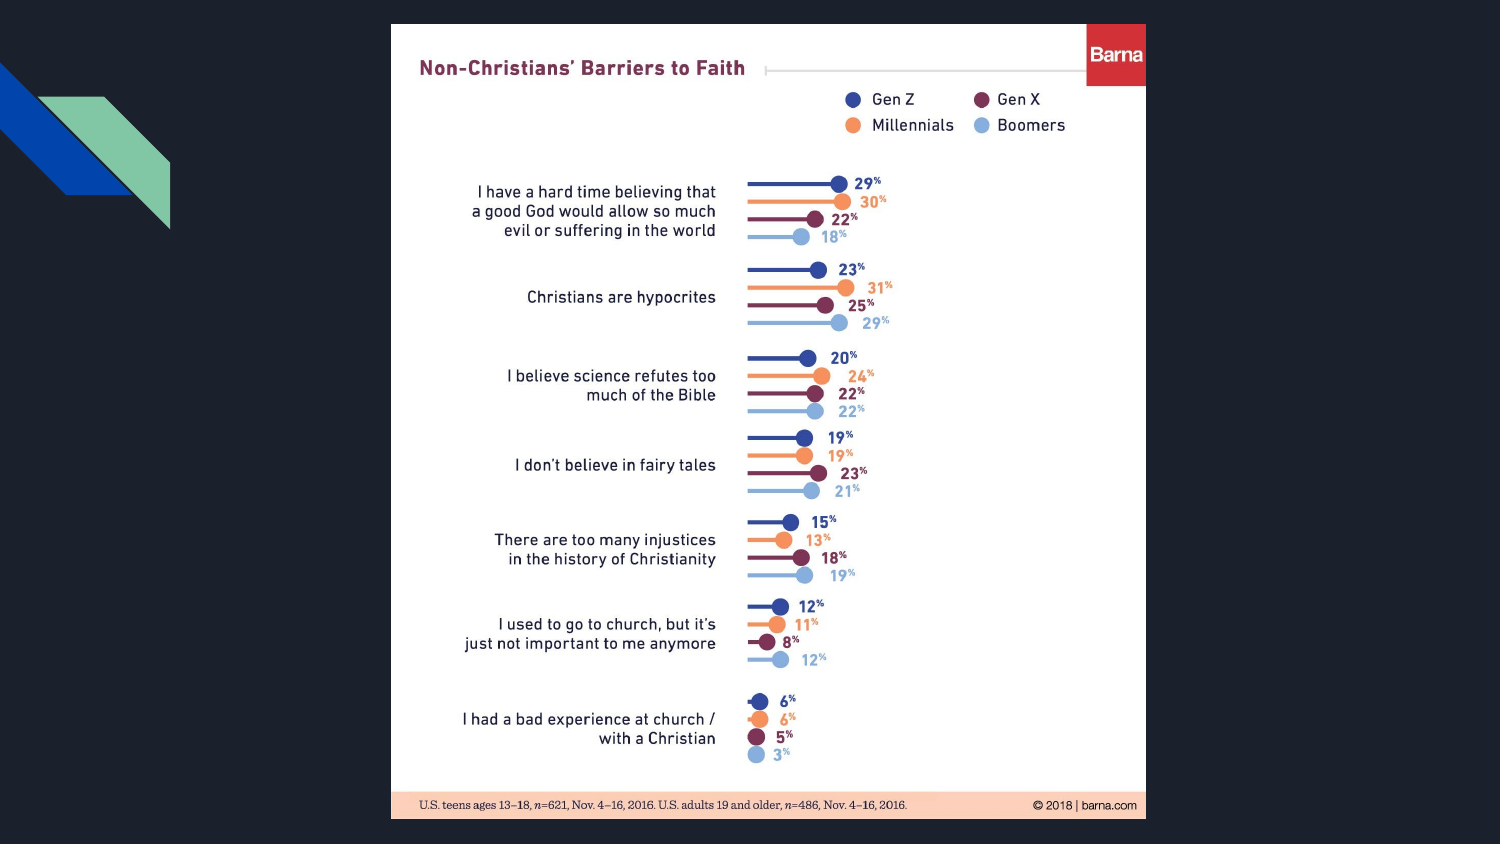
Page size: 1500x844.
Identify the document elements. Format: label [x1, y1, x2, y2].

picture [390, 24, 1146, 819]
